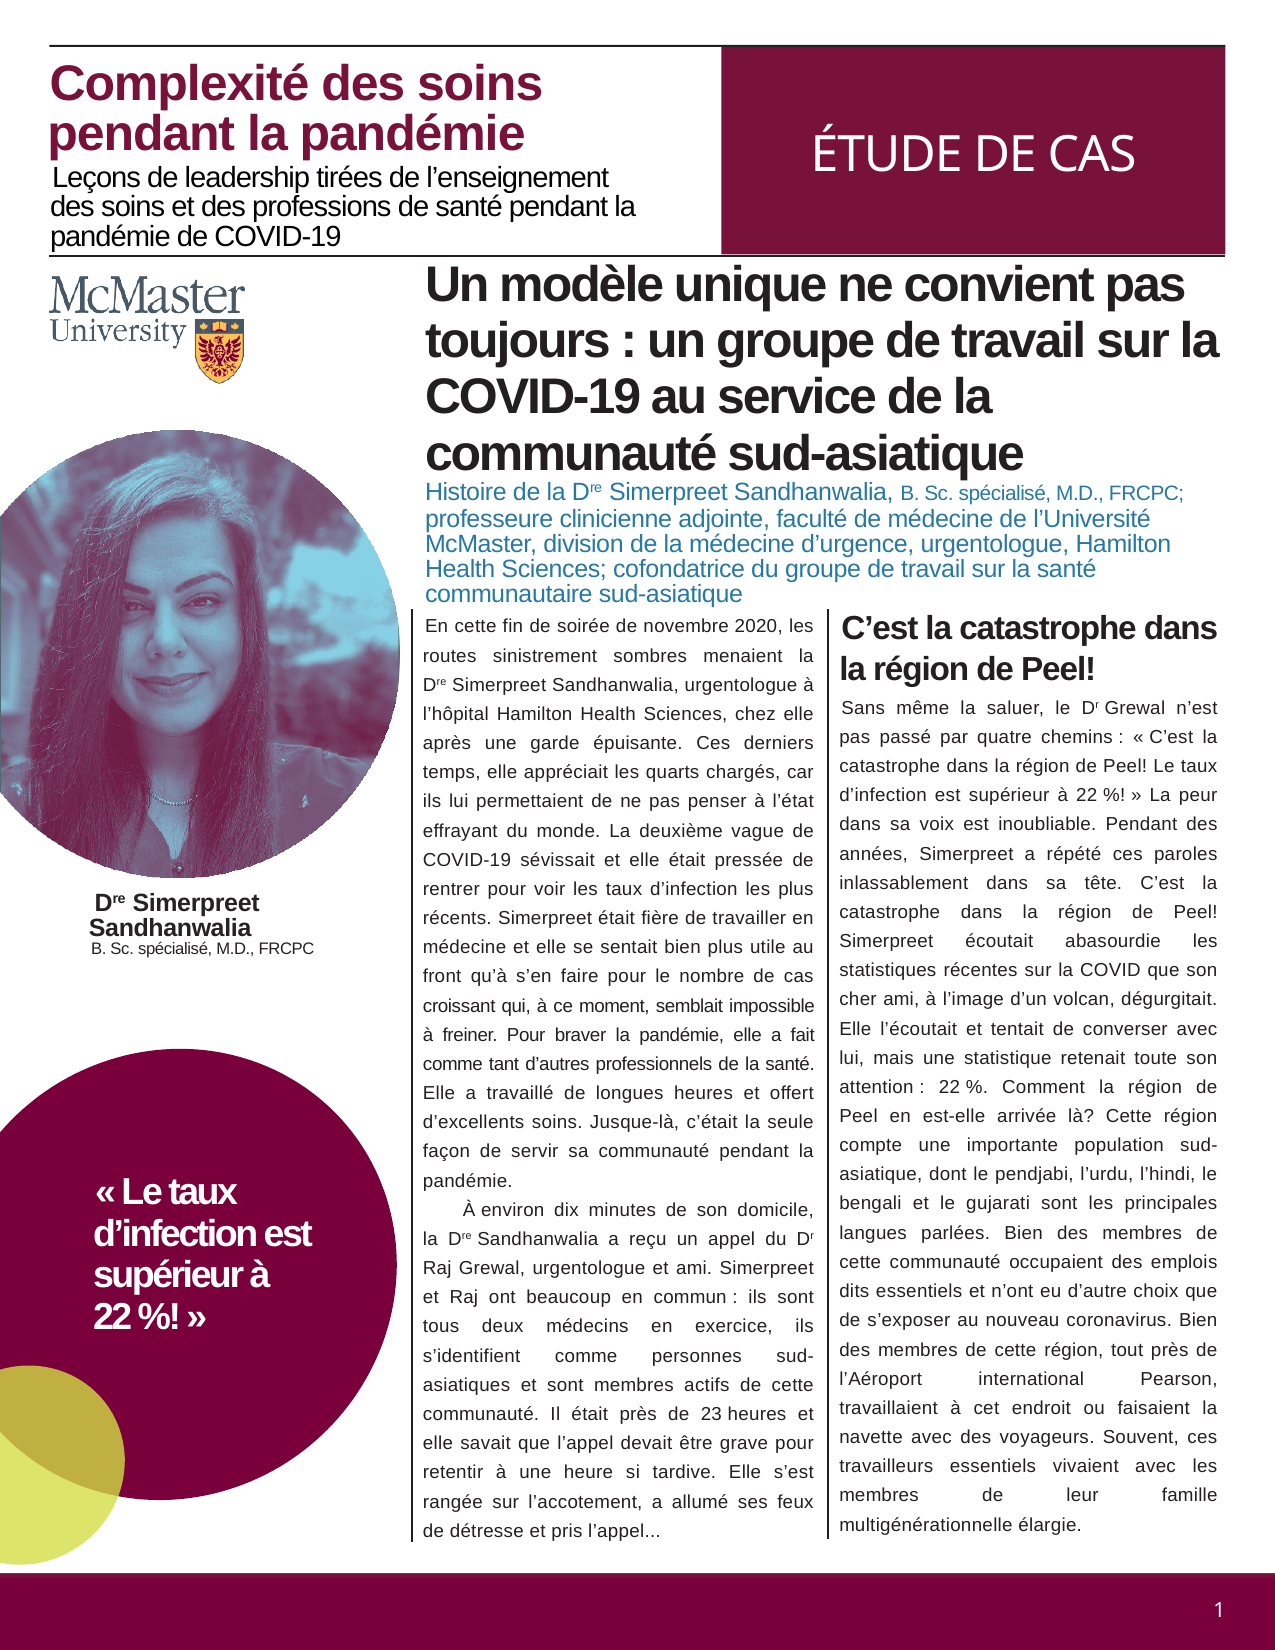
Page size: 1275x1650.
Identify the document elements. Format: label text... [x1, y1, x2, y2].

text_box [49, 45, 1226, 256]
picture [49, 276, 245, 384]
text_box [0, 429, 400, 878]
text_box Un modèle unique ne convient pas toujours : un groupe de travail sur la COVID-19 au service de la communauté sud-asiatique Histoire de la Dre Simerpreet Sandhanwalia, B. Sc. spécialisé, M.D., FRCPC; professeure clinicienne adjointe, faculté de médecine de l’Université McMaster, division de la médecine d’urgence, urgentologue, Hamilton Health Sciences; cofondatrice du groupe de travail sur la santé communautaire sud-asiatique [410, 247, 1275, 615]
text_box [0, 1048, 397, 1565]
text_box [0, 1573, 1275, 1650]
text_box C’est la catastrophe dans la région de Peel! Sans même la saluer, le Dr Grewal n’est pas passé par quatre chemins : « C’est la catastrophe dans la région de Peel! Le taux d’infection est supérieur à 22 %! » La peur dans sa voix est inoubliable. Pendant des années, Simerpreet a répété ces paroles inlassablement dans sa tête. C’est la catastrophe dans la région de Peel! Simerpreet écoutait abasourdie les statistiques récentes sur la COVID que son cher ami, à l’image d’un volcan, dégurgitait. Elle l’écoutait et tentait de converser avec lui, mais une statistique retenait toute son attention : 22 %. Comment la région de Peel en est-elle arrivée là? Cette région compte une importante population sud-asiatique, dont le pendjabi, l’urdu, l’hindi, le bengali et le gujarati sont les principales langues parlées. Bien des membres de cette communauté occupaient des emplois dits essentiels et n’ont eu d’autre choix que de s’exposer au nouveau coronavirus. Bien des membres de cette région, tout près de l’Aéroport international Pearson, travaillaient à cet endroit ou faisaient la navette avec des voyageurs. Souvent, ces travailleurs essentiels vivaient avec les membres de leur famille multigénérationnelle élargie. [839, 615, 1219, 1535]
text_box Dre Simerpreet Sandhanwalia B. Sc. spécialisé, M.D., FRCPC [88, 891, 327, 959]
text_box En cette fin de soirée de novembre 2020, les routes sinistrement sombres menaient la Dre Simerpreet Sandhanwalia, urgentologue à l’hôpital Hamilton Health Sciences, chez elle après une garde épuisante. Ces derniers temps, elle appréciait les quarts chargés, car ils lui permettaient de ne pas penser à l’état effrayant du monde. La deuxième vague de COVID-19 sévissait et elle était pressée de rentrer pour voir les taux d’infection les plus récents. Simerpreet était fière de travailler en médecine et elle se sentait bien plus utile au front qu’à s’en faire pour le nombre de cas croissant qui, à ce moment, semblait impossible à freiner. Pour braver la pandémie, elle a fait comme tant d’autres professionnels de la santé. Elle a travaillé de longues heures et offert d’excellents soins. Jusque-là, c’était la seule façon de servir sa communauté pendant la pandémie. À environ dix minutes de son domicile, la Dre Sandhanwalia a reçu un appel du Dr Raj Grewal, urgentologue et ami. Simerpreet et Raj ont beaucoup en commun : ils sont tous deux médecins en exercice, ils s’identifient comme personnes sud-asiatiques et sont membres actifs de cette communauté. Il était près de 23 heures et elle savait que l’appel devait être grave pour retentir à une heure si tardive. Elle s’est rangée sur l’accotement, a allumé ses feux de détresse et pris l’appel... [422, 615, 815, 1541]
